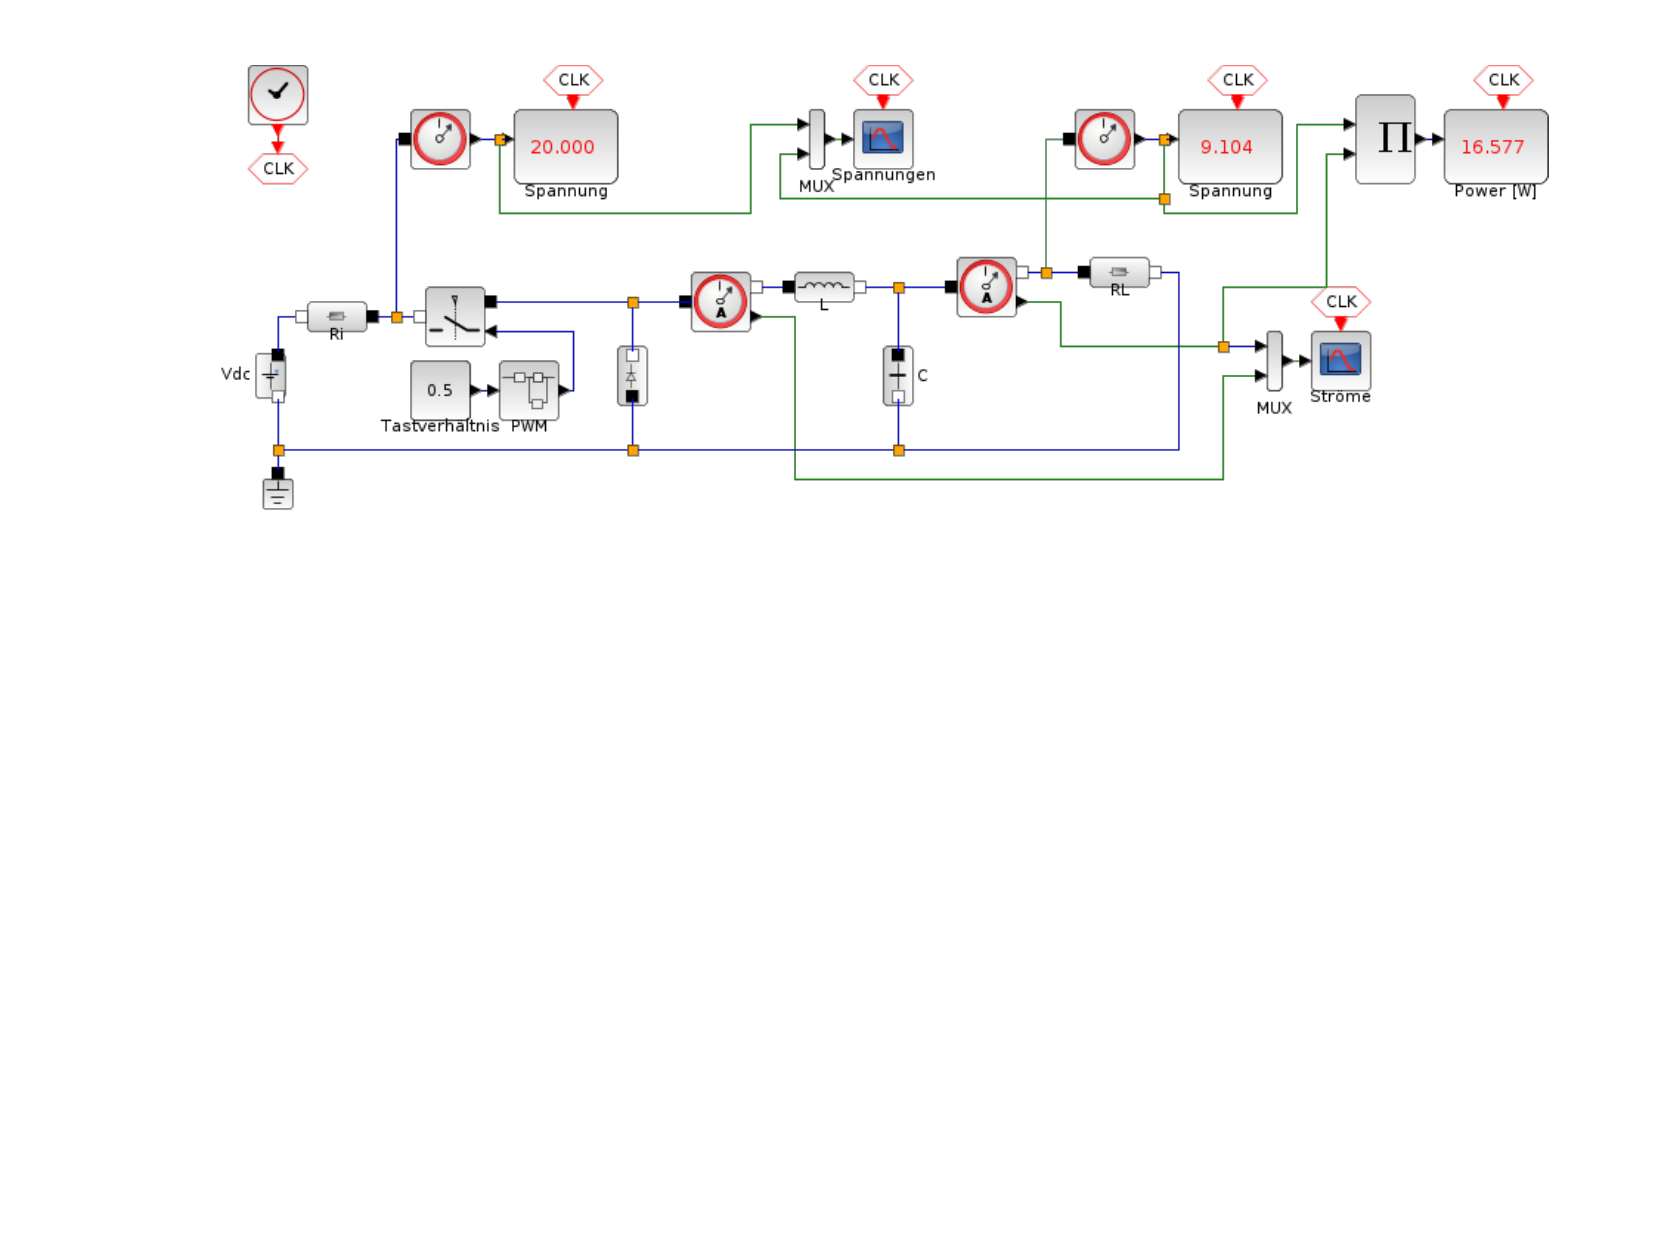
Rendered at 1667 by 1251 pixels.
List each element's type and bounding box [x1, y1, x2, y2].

picture [170, 64, 1550, 513]
